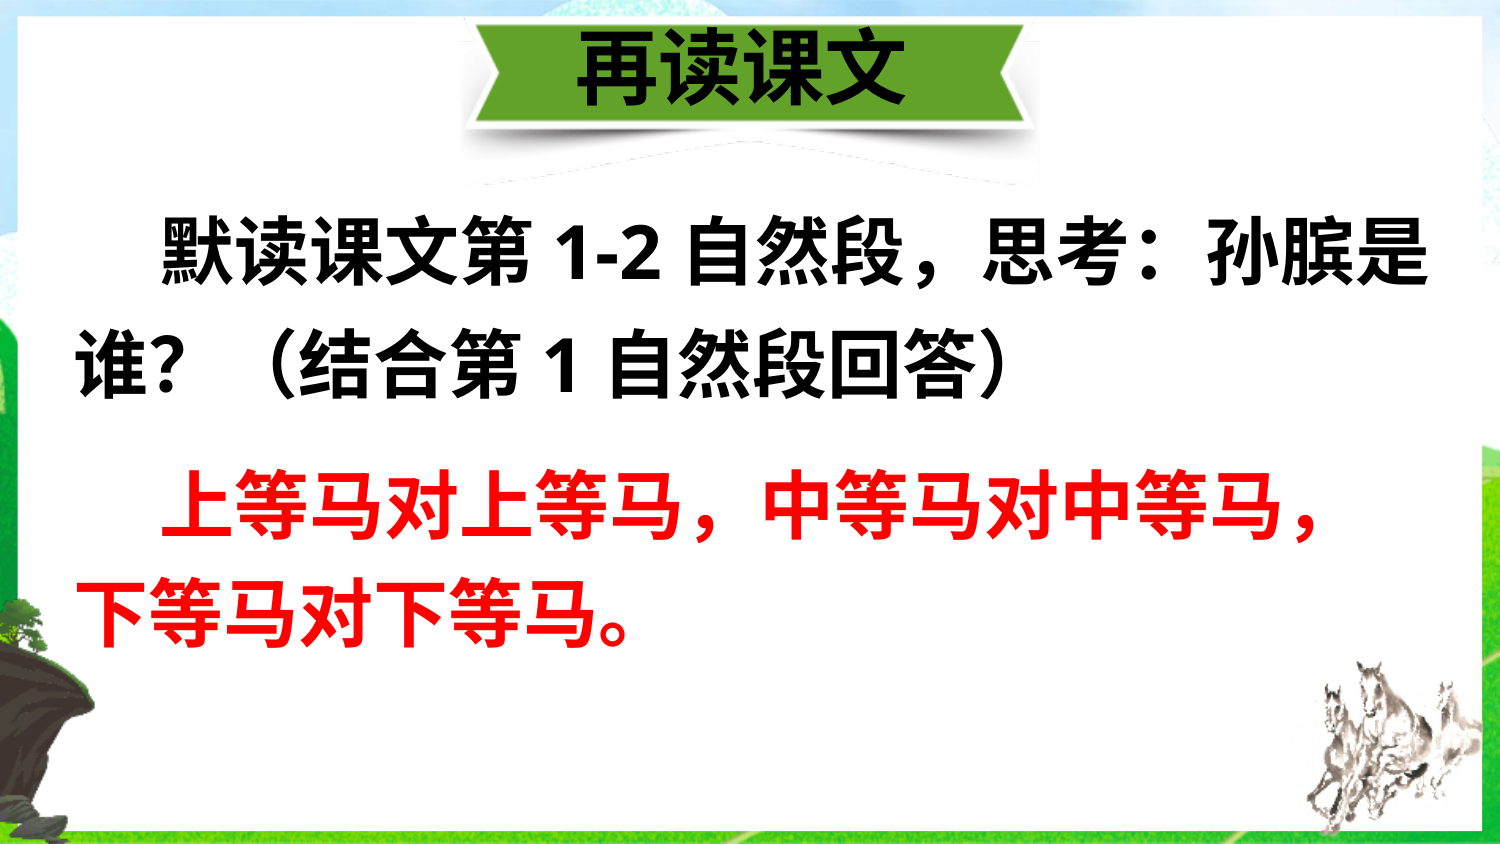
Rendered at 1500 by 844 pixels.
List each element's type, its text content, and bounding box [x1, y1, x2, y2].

text_box 上等马对上等马，中等马对中等马，下等马对下等马。 [58, 433, 1436, 665]
text_box 默读课文第1-2自然段，思考：孙膑是谁？（结合第1自然段回答） [58, 175, 1461, 415]
picture [0, 0, 1500, 844]
text_box 再读课文 [560, 8, 933, 124]
